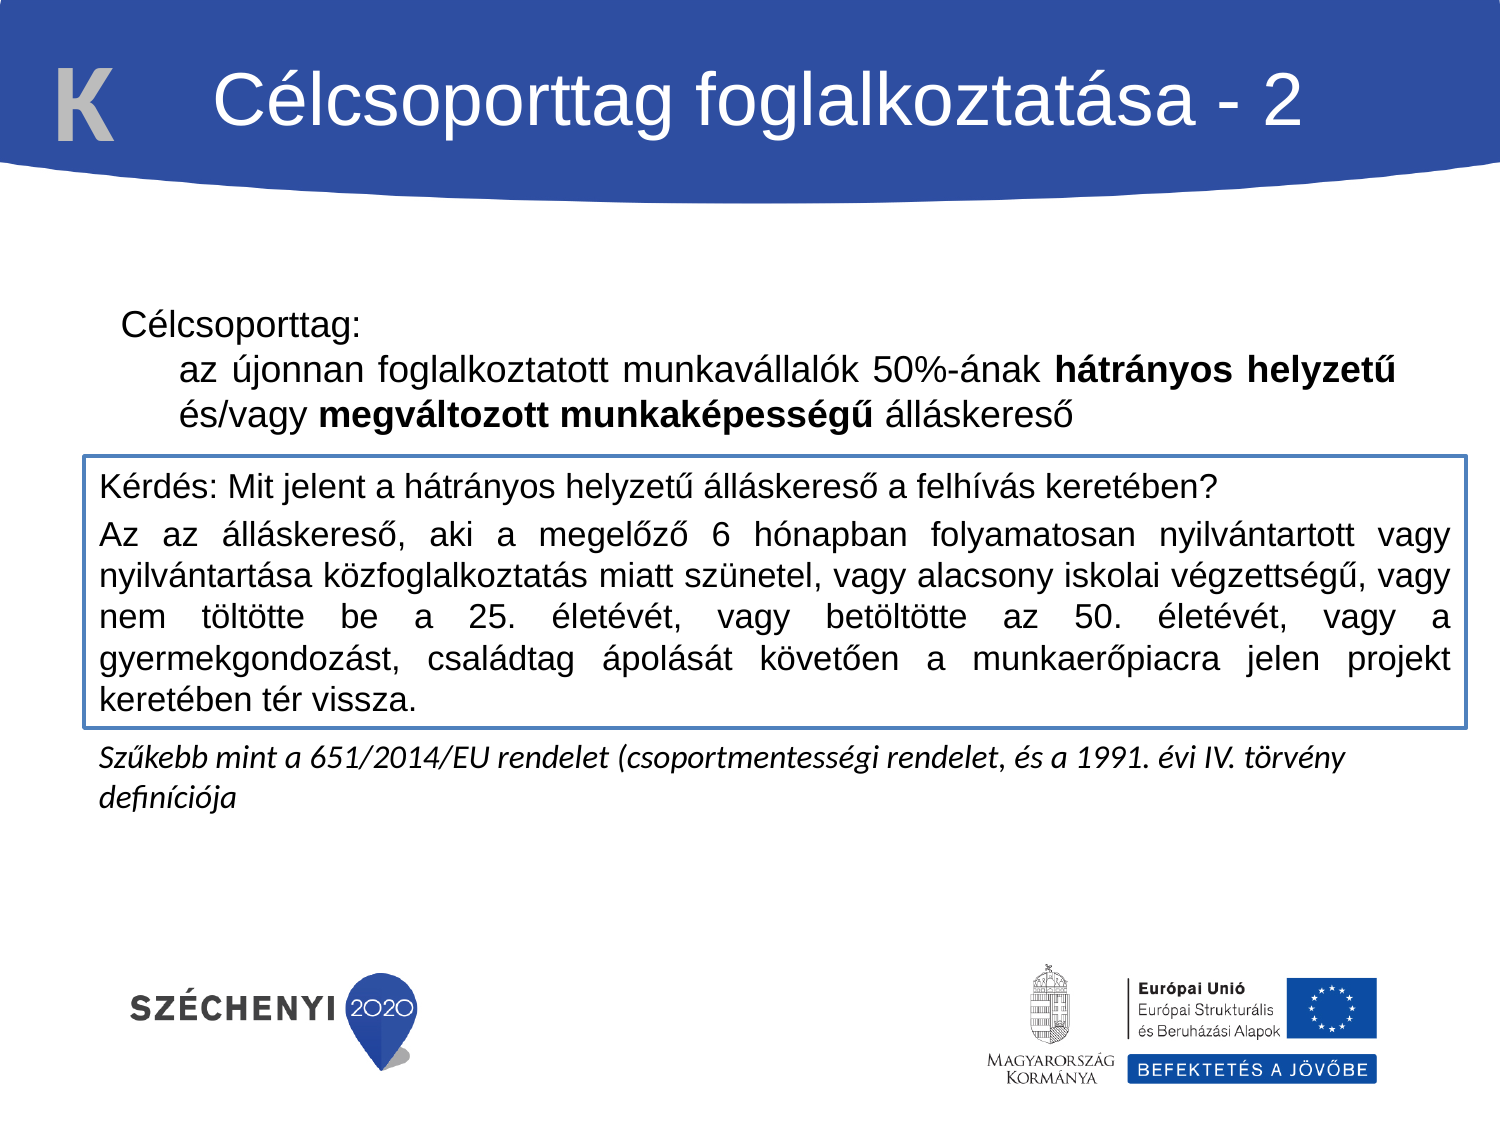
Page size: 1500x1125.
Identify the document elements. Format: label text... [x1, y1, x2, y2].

text_box Szűkebb mint a 651/2014/EU rendelet (csoportmentességi rendelet, és a 1991. évi IV. törvény definíciója [84, 727, 1459, 823]
text_box Célcsoporttag foglalkoztatása - 2 Célcsoporttag: az újonnan foglalkoztatott munkavállalók 50%-ának hátrányos helyzetű és/vagy megváltozott munkaképességű álláskereső [76, 42, 1412, 173]
picture [0, 0, 1500, 1125]
text_box K [38, 21, 130, 172]
subtitle Kérdés: Mit jelent a hátrányos helyzetű álláskereső a felhívás keretében? Az az álláskereső, aki a megelőző 6 hónapban folyamatosan nyilvántartott vagy nyilvántartása közfoglalkoztatás miatt szünetel, vagy alacsony iskolai végzettségű, vagy nem töltötte be a 25. életévét, vagy betöltötte az 50. életévét, vagy a gyermekgondozást, családtag ápolását követően a munkaerőpiacra jelen projekt keretében tér vissza. [82, 454, 1468, 730]
